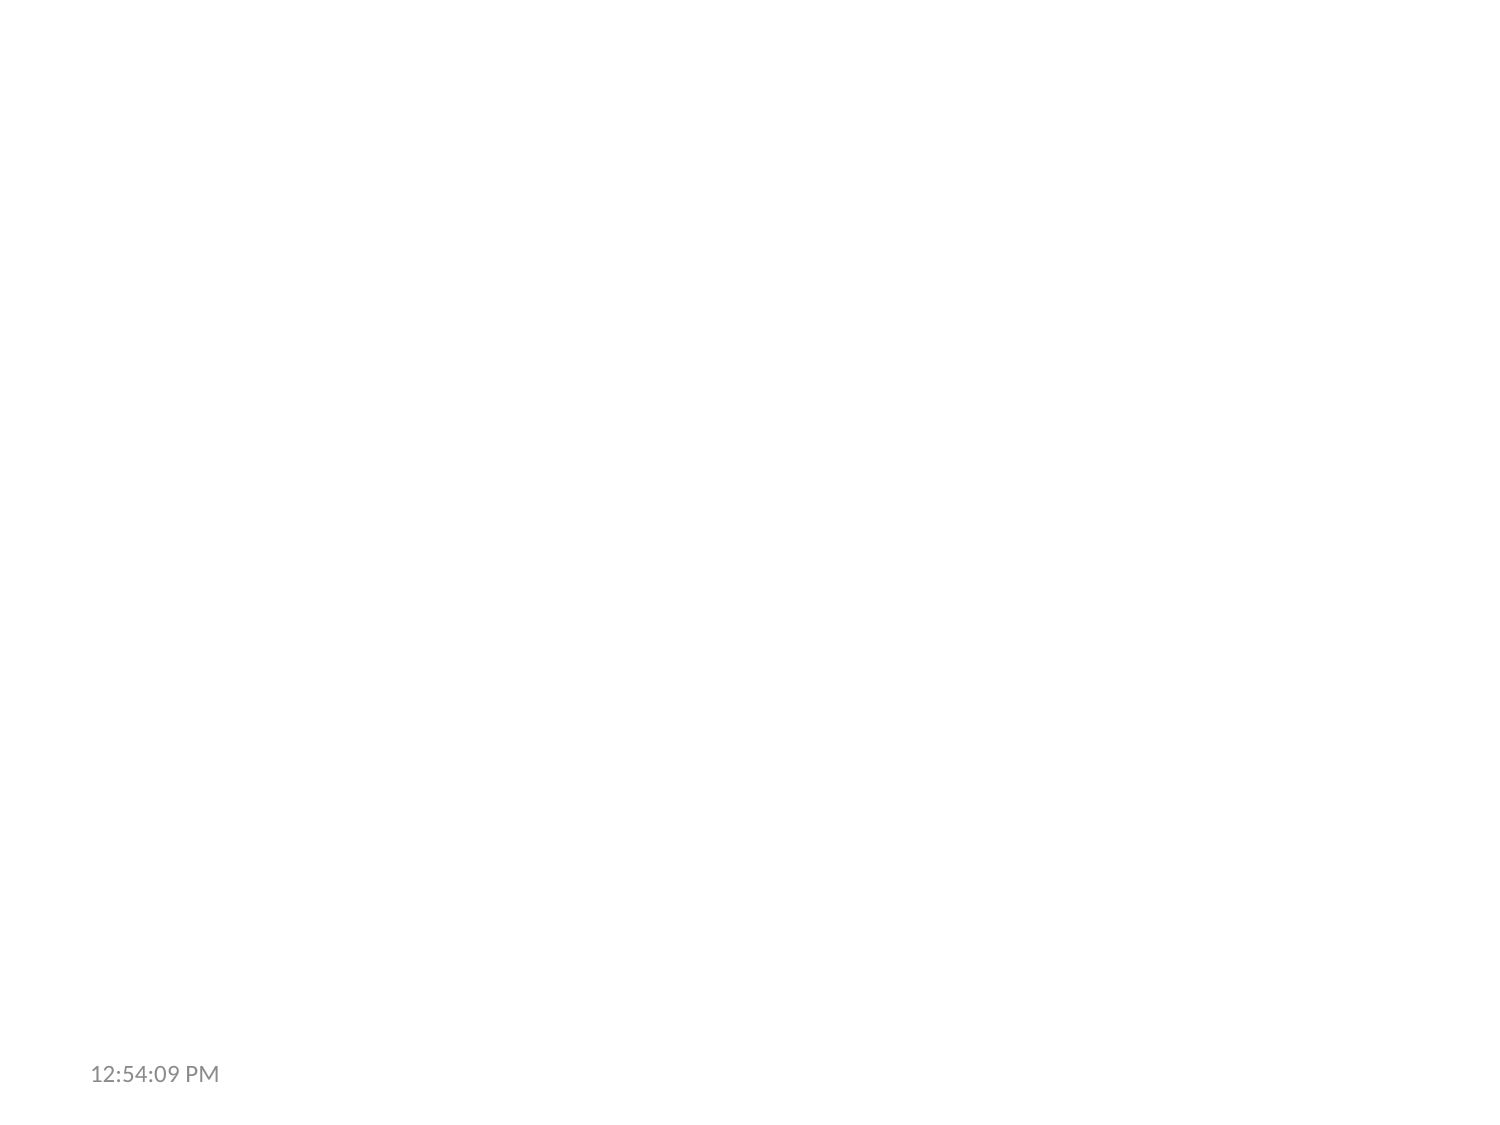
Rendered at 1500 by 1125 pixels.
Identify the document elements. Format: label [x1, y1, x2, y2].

slide_number [75, 1042, 425, 1103]
